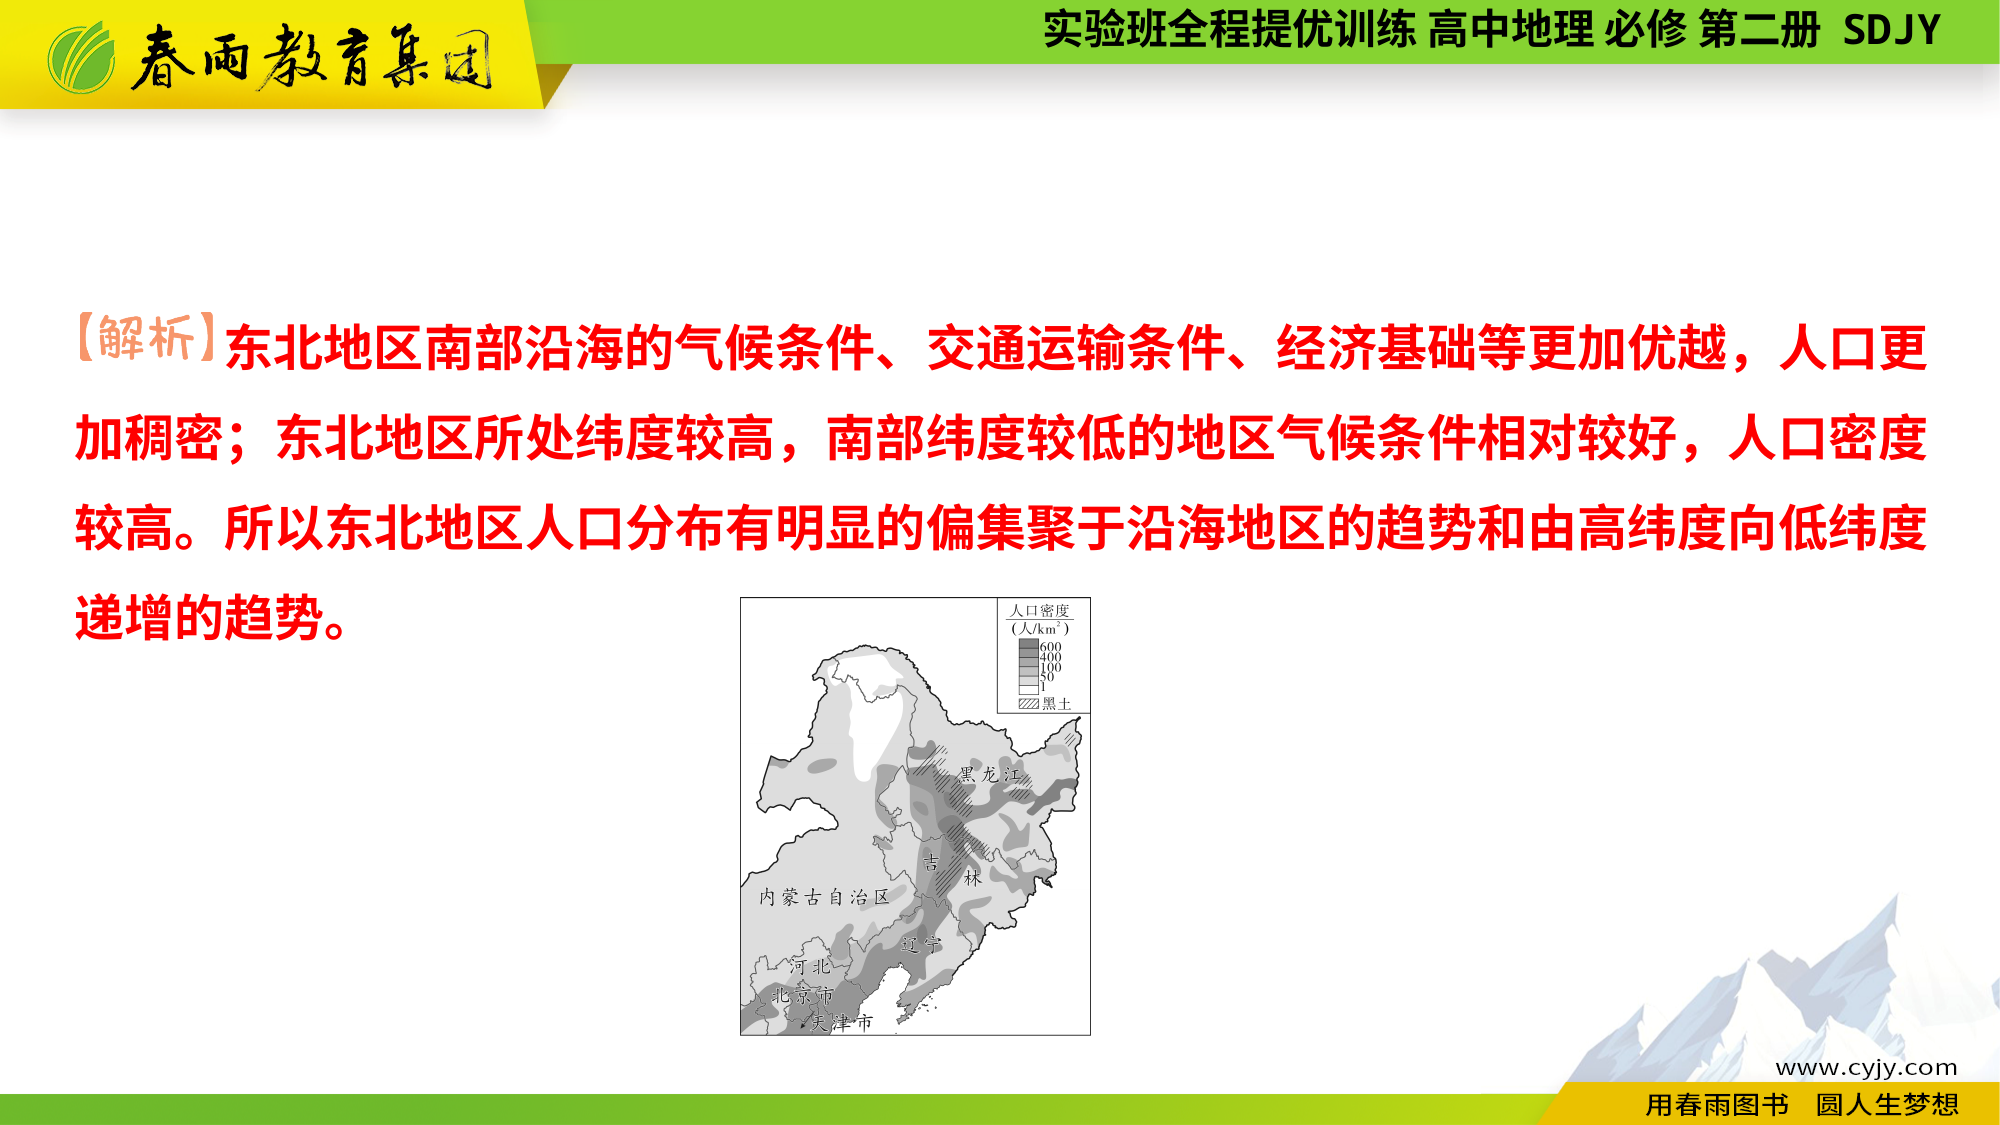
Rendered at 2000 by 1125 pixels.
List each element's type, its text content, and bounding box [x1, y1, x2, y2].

picture [0, 0, 2000, 1125]
list 东北地区南部沿海的气候条件、交通运输条件、经济基础等更加优越，人口更加稠密；东北地区所处纬度较高，南部纬度较低的地区气候条件相对较好，人口密度较高。所以东北地区人口分布有明显的偏集聚于沿海地区的趋势和由高纬度向低纬度递增的趋势。 [59, 278, 1944, 658]
